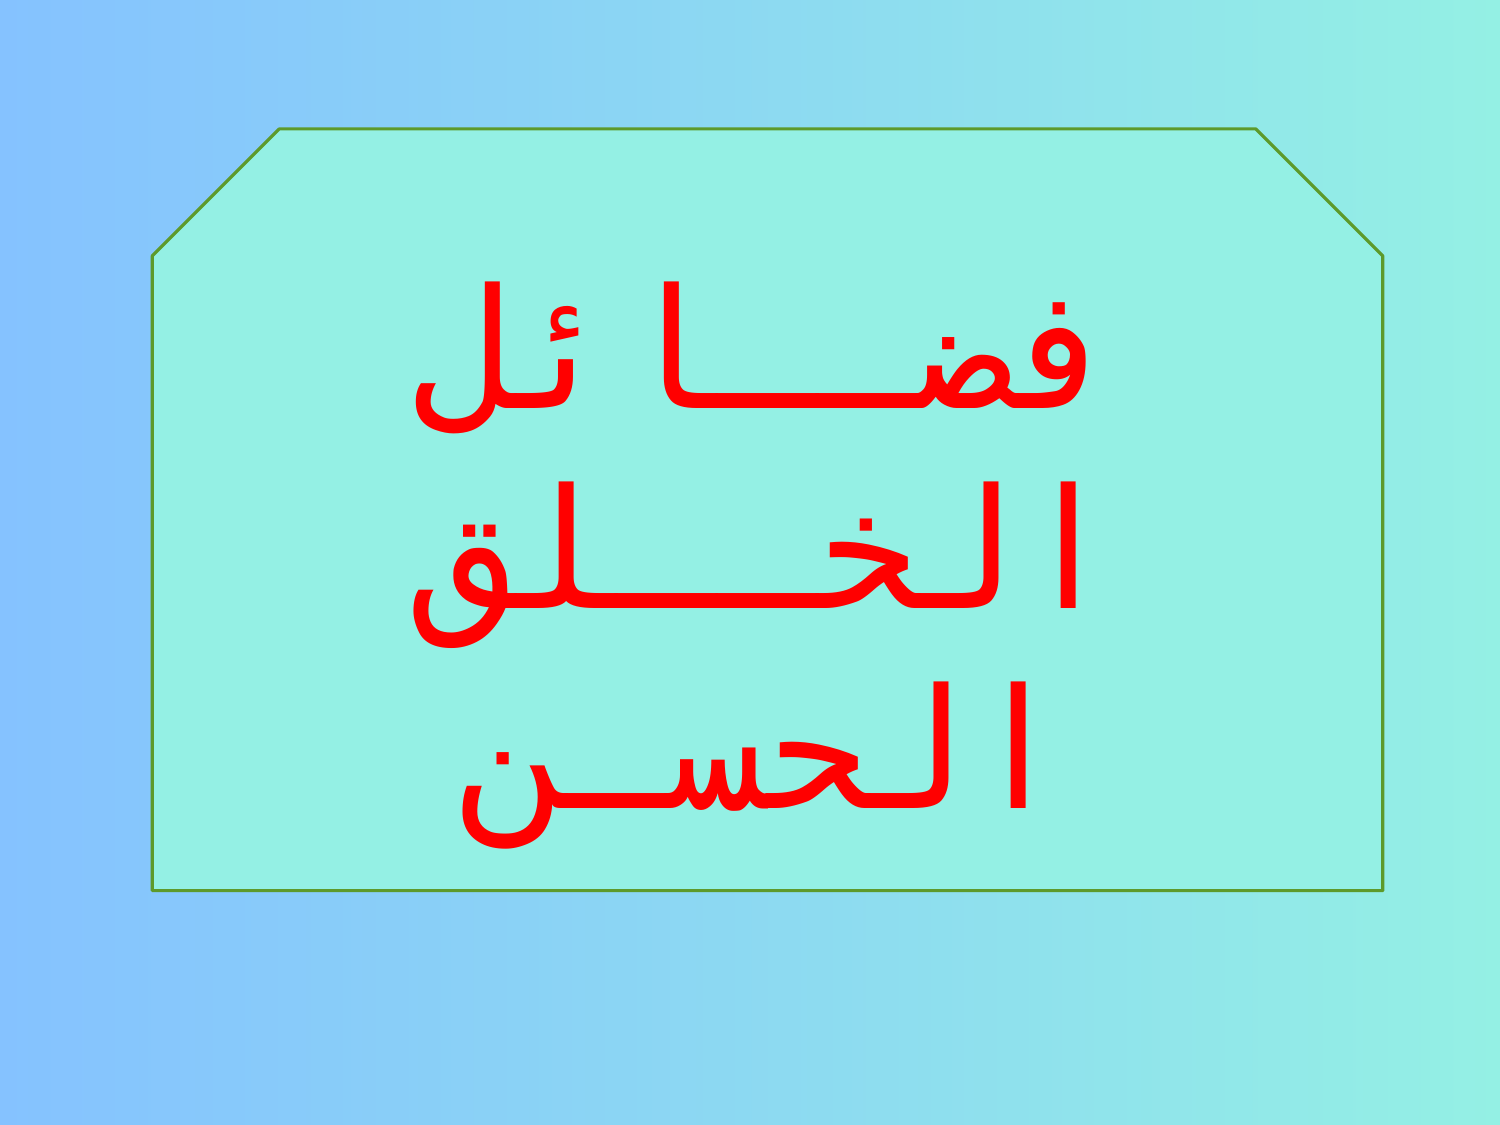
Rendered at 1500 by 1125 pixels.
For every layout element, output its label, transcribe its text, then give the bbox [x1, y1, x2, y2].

text_box فضــائل الخــلق الحسـن [150, 127, 1385, 893]
